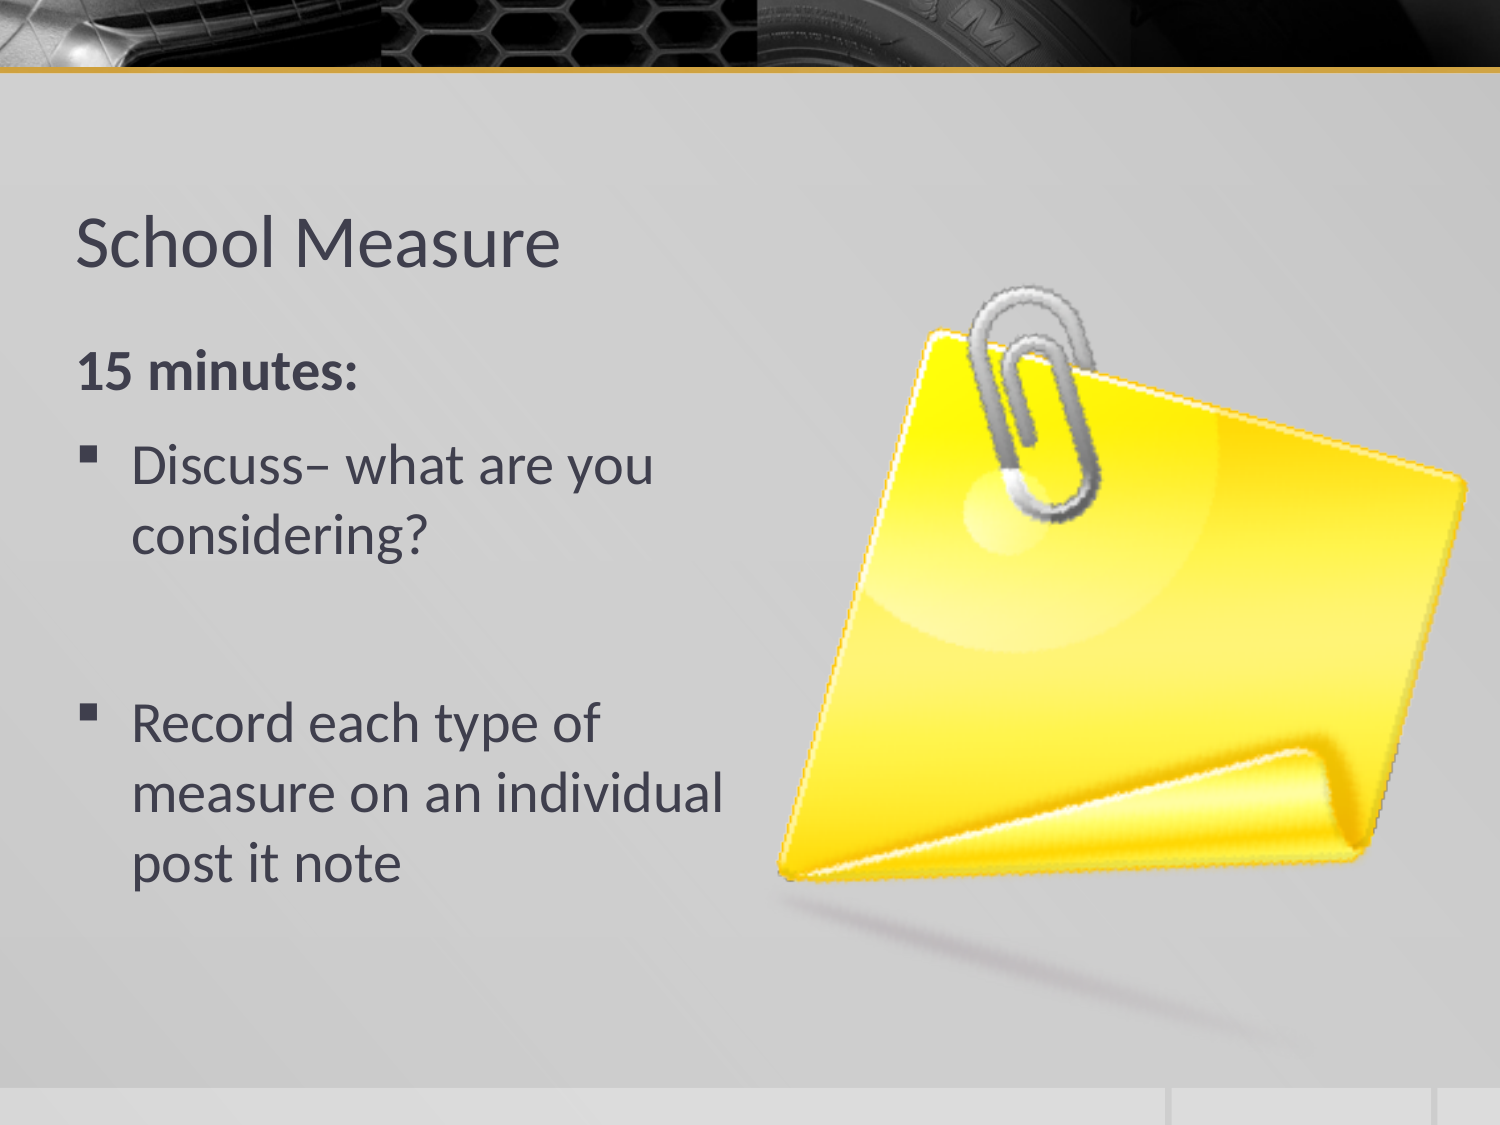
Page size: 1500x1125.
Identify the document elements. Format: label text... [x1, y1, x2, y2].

list 15 minutes: Discuss– what are you considering? Record each type of measure on an individual post it note [75, 324, 725, 1000]
title School Measure [75, 162, 1425, 313]
picture [642, 165, 1500, 1107]
picture [0, 0, 1500, 67]
